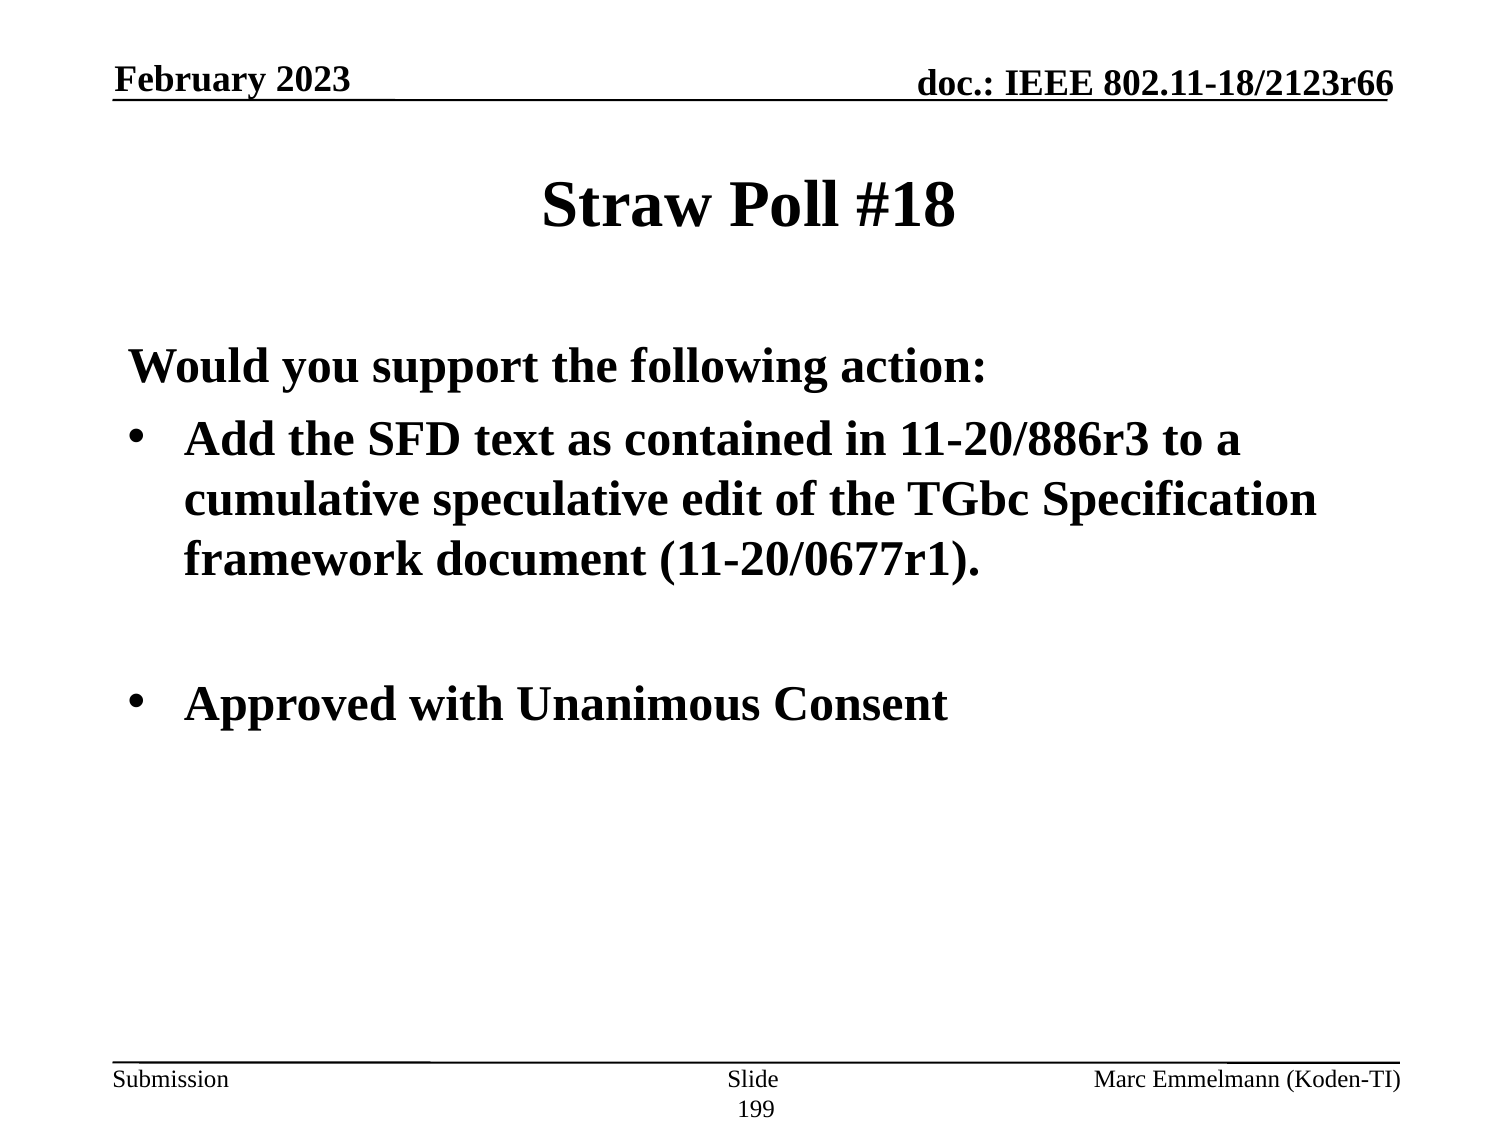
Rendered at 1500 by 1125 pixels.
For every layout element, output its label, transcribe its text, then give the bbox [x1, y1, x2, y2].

title Straw Poll #18 [112, 112, 1388, 288]
slide_number Slide 199 [712, 1061, 800, 1123]
footer Marc Emmelmann (Koden-TI) [878, 1061, 1402, 1093]
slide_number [114, 54, 423, 100]
list Would you support the following action: Add the SFD text as contained in 11-20/886r3 to a cumulative speculative edit of the TGbc Specification framework document (11-20/0677r1). Approved with Unanimous Consent [112, 324, 1388, 1000]
